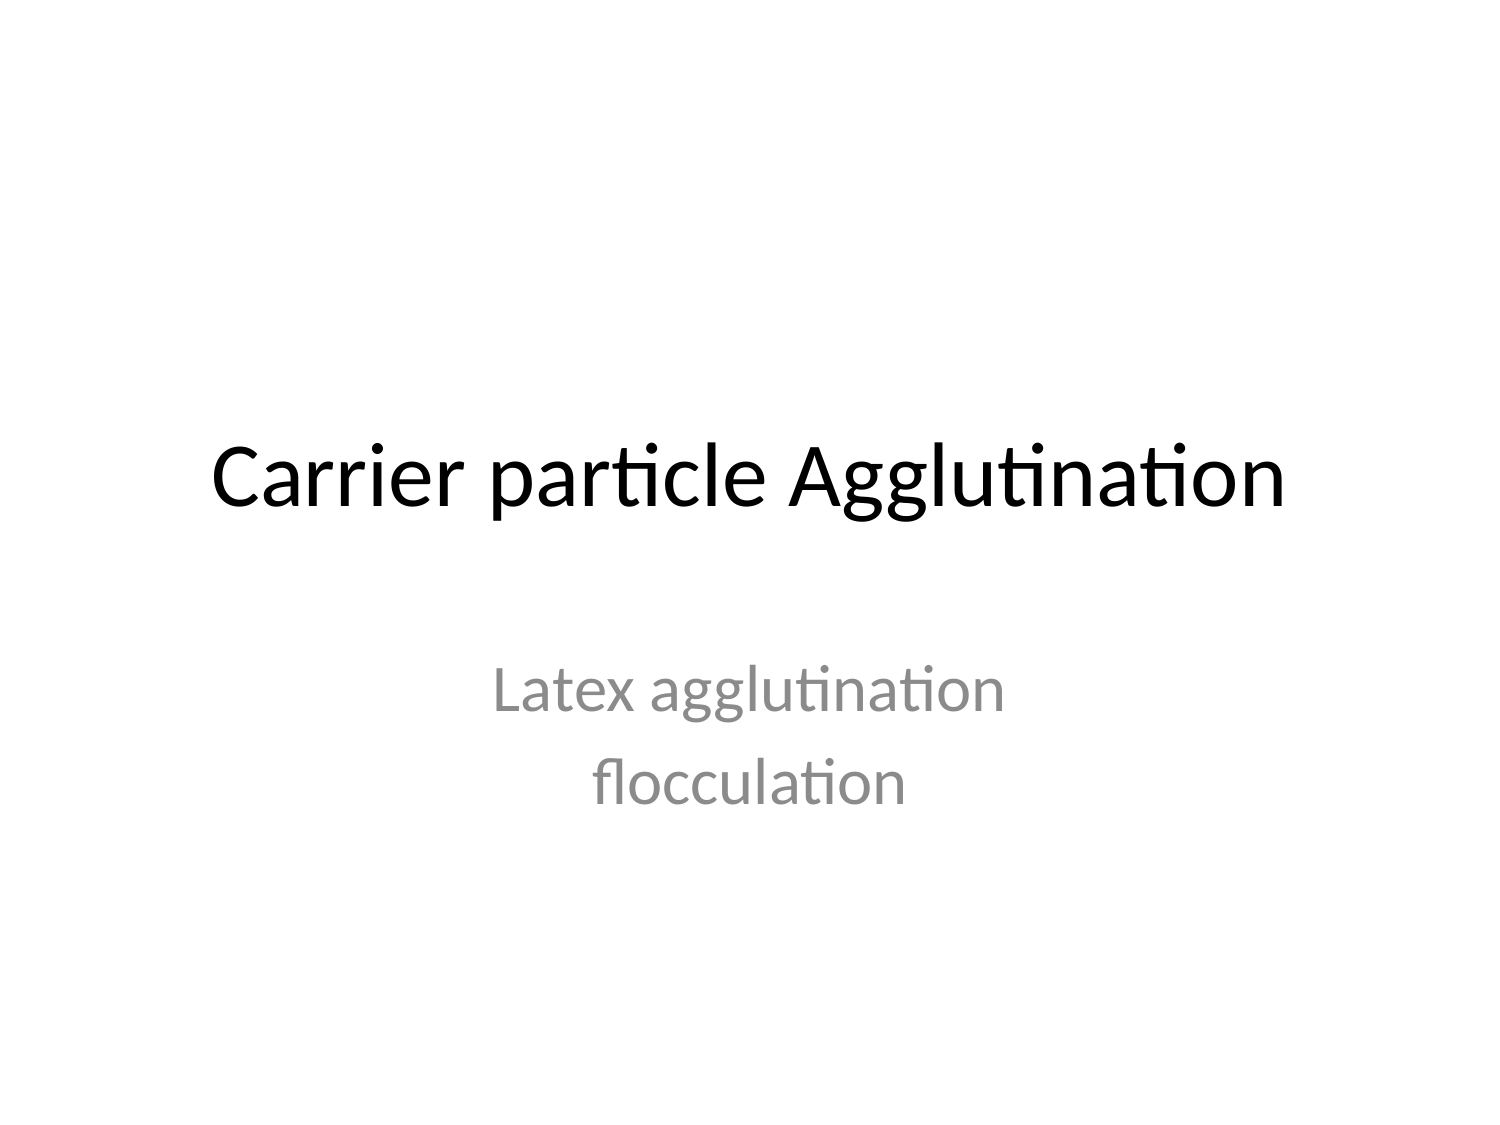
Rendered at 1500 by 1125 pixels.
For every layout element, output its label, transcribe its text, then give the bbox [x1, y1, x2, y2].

subtitle Latex agglutination flocculation [225, 637, 1275, 925]
title Carrier particle Agglutination [112, 349, 1388, 591]
